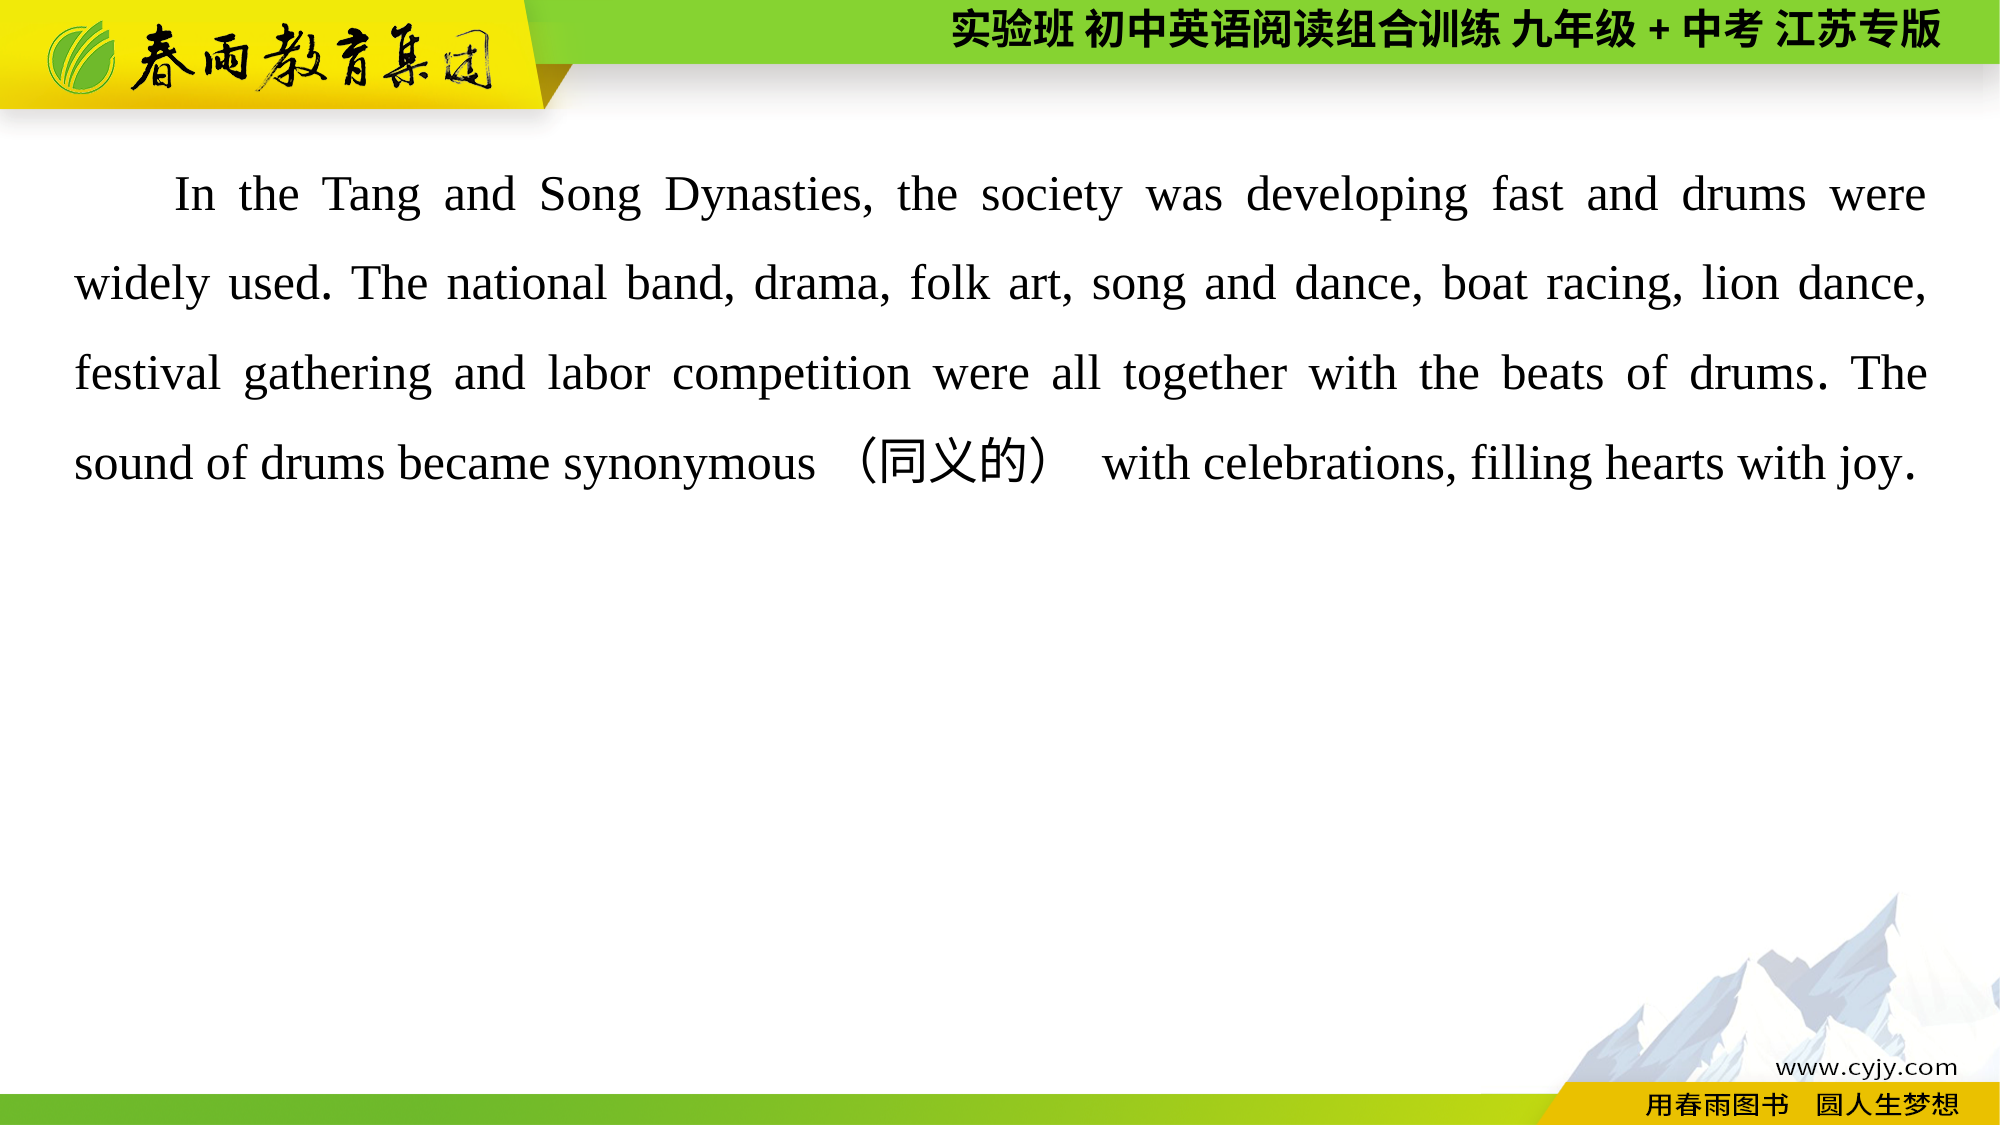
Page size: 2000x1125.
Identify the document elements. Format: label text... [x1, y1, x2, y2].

list In the Tang and Song Dynasties, the society was developing fast and drums were widely used. The national band, drama, folk art, song and dance, boat racing, lion dance, festival gathering and labor competition were all together with the beats of drums. The sound of drums became synonymous（同义的） with celebrations, filling hearts with joy. [59, 122, 1944, 490]
picture [0, 0, 2000, 1125]
